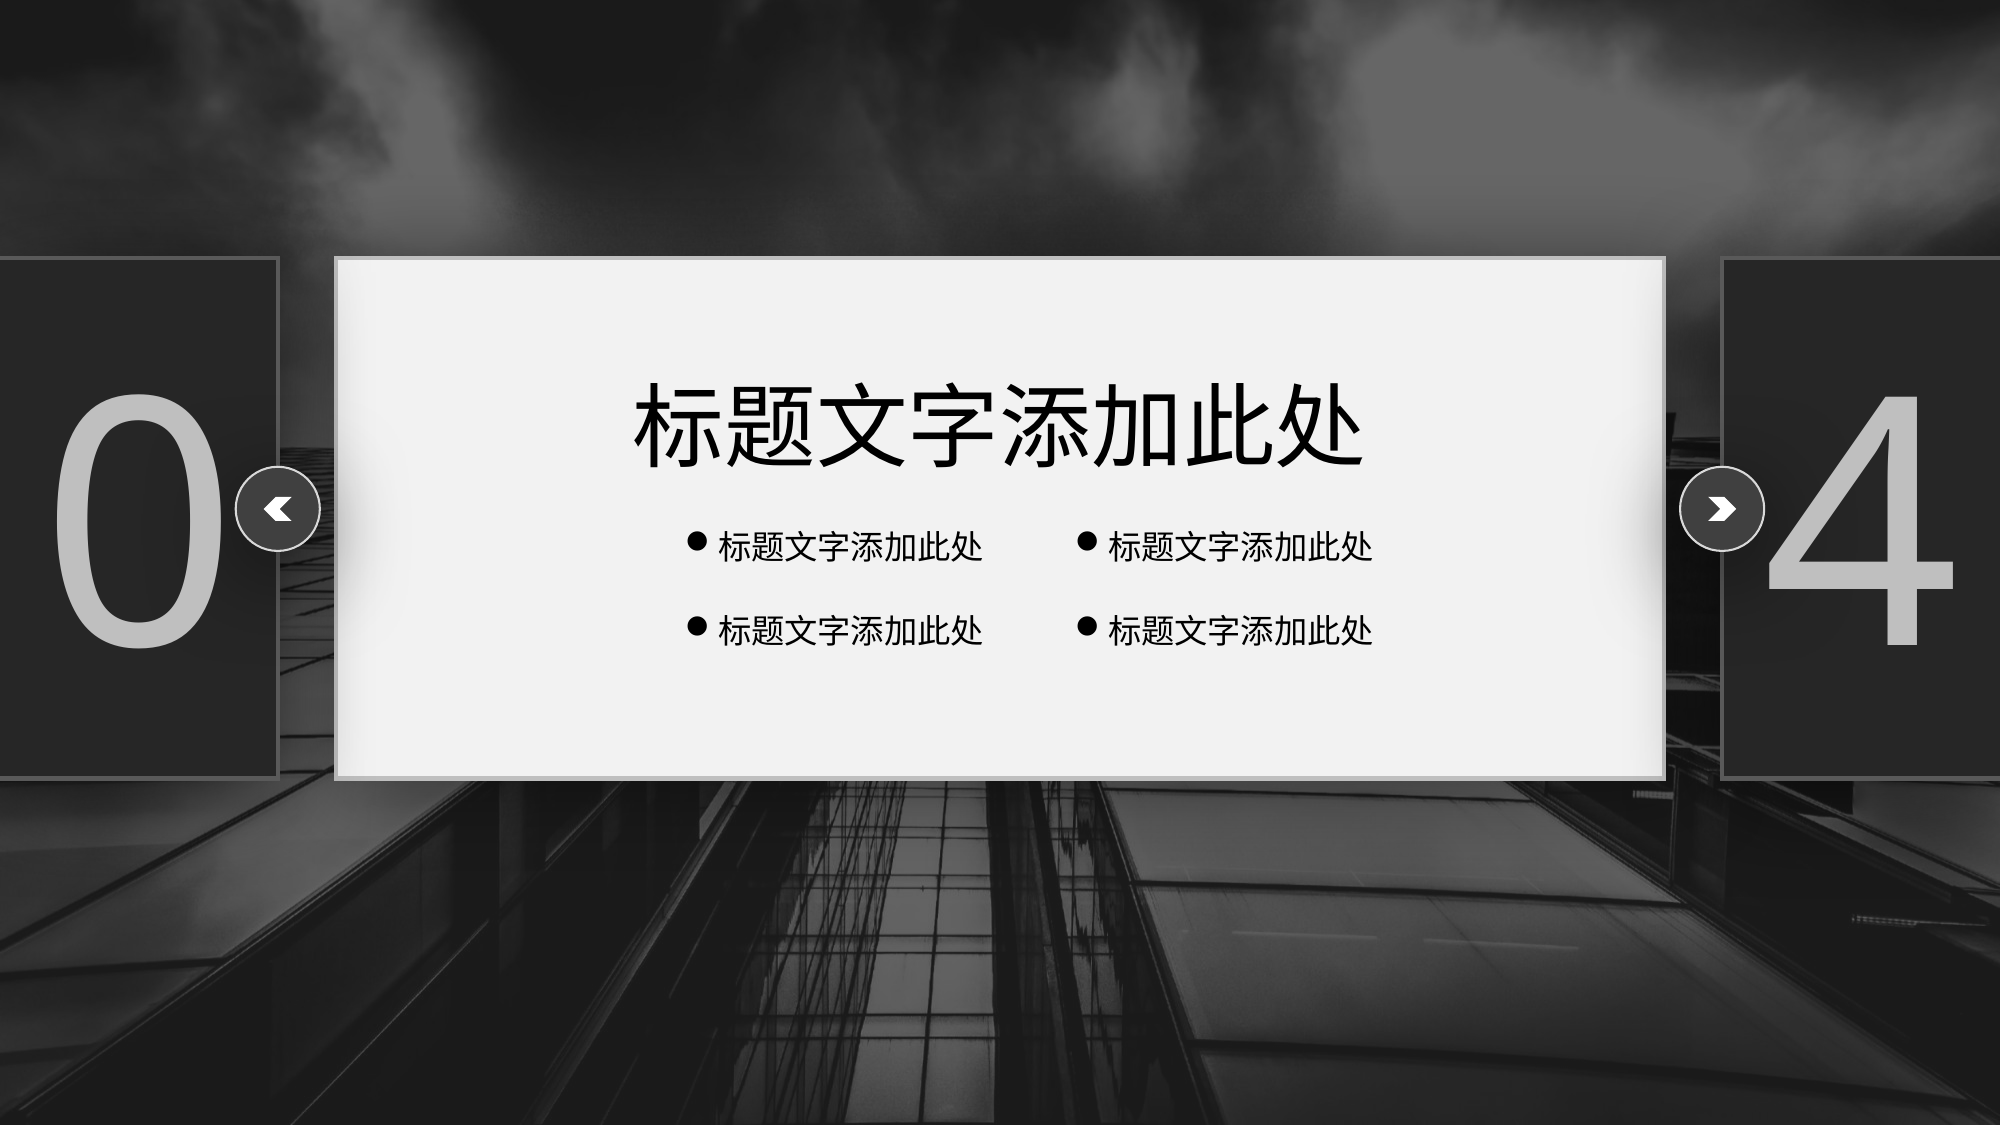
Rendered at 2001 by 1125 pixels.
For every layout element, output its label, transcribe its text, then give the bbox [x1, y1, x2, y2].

text_box 标题文字添加此处 [1007, 518, 1389, 574]
text_box 标题文字添加此处 [1007, 603, 1389, 658]
text_box 4 [1747, 291, 1975, 722]
text_box 标题文字添加此处 [616, 603, 999, 658]
text_box [335, 257, 1665, 779]
text_box 标题文字添加此处 [618, 361, 1382, 487]
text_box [1680, 466, 1765, 551]
text_box 0 [25, 291, 253, 722]
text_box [235, 466, 320, 551]
text_box [0, 257, 279, 780]
text_box 标题文字添加此处 [616, 518, 999, 574]
text_box [1721, 257, 2000, 780]
